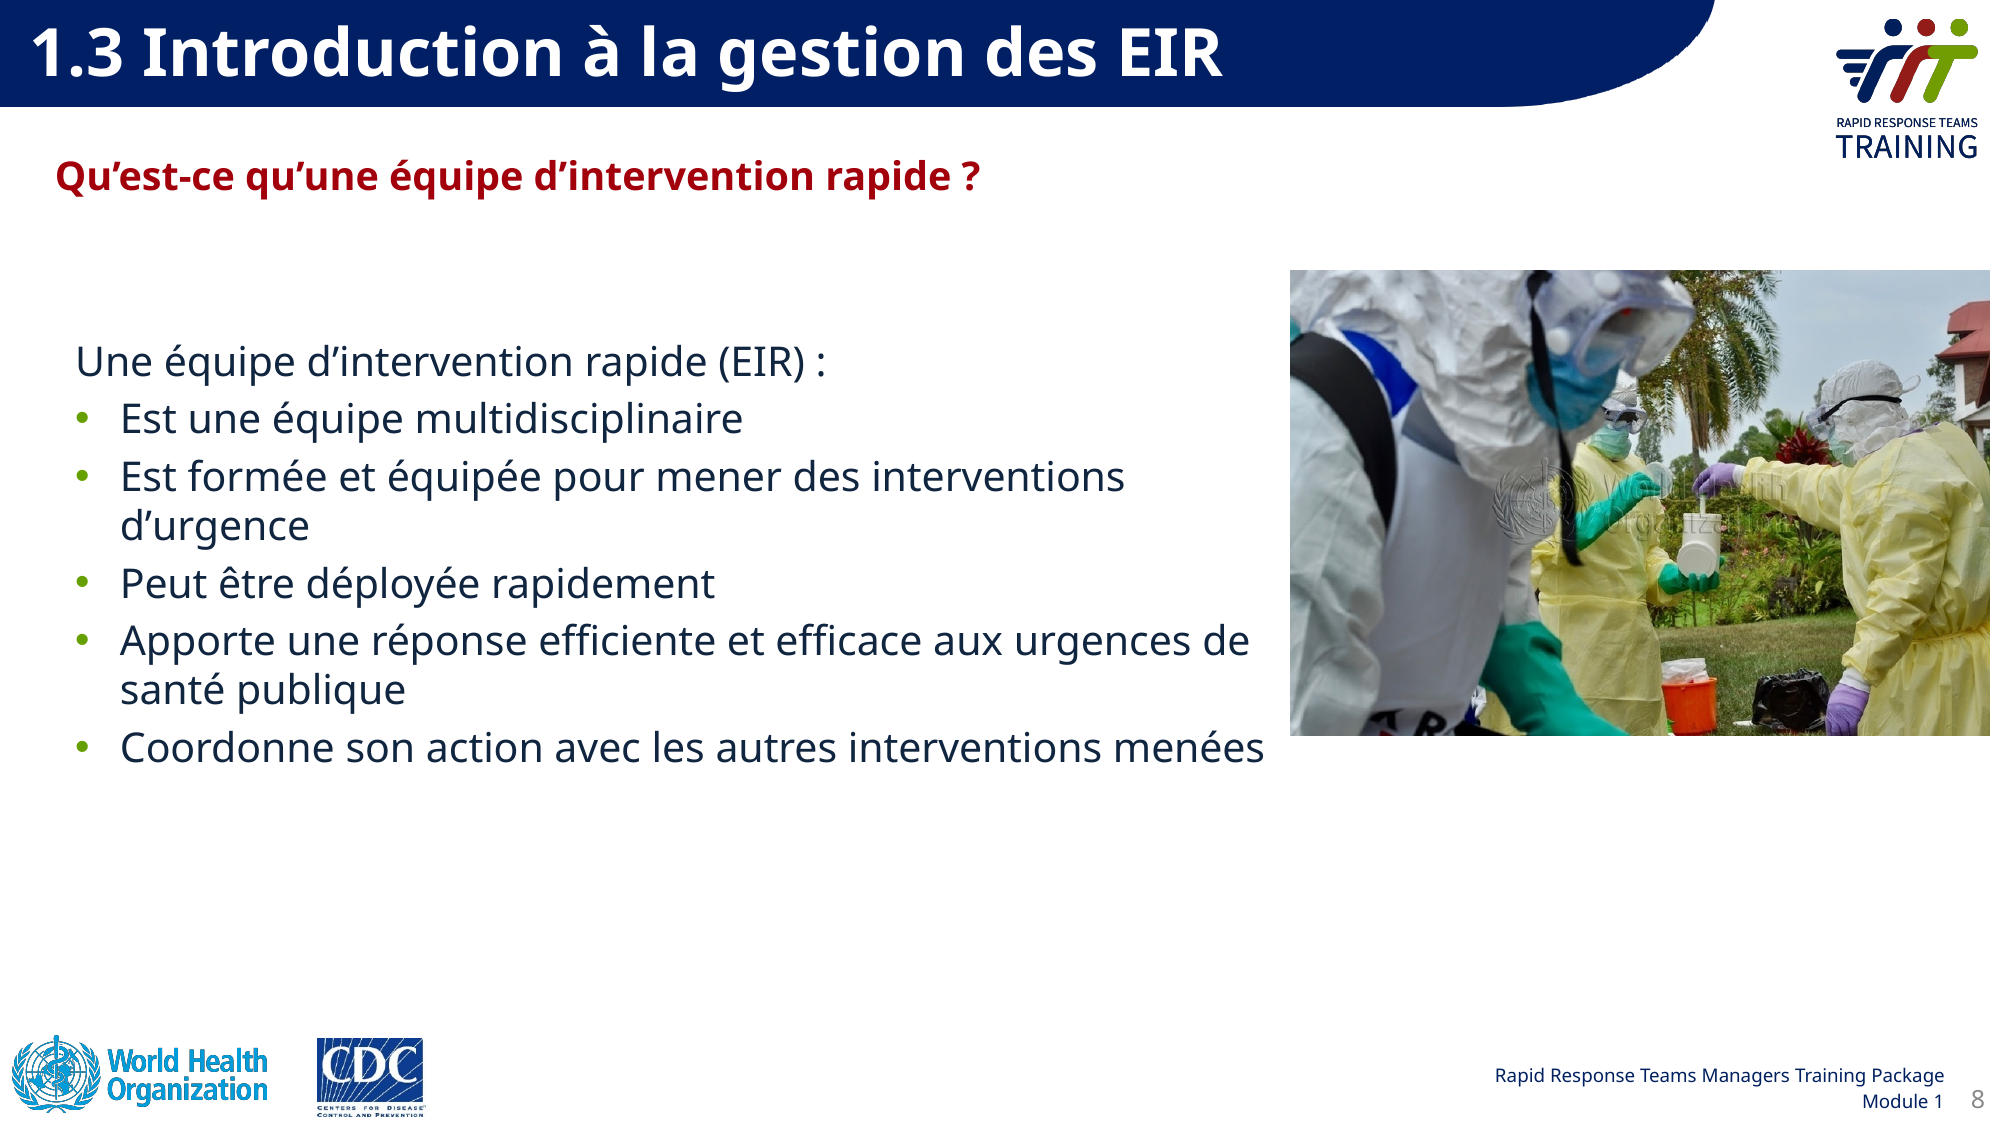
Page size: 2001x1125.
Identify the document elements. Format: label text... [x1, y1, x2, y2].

picture [50, 1108, 62, 1113]
text_box 1.3 Introduction à la gestion des EIR [22, 2, 1534, 105]
picture [22, 1062, 26, 1077]
picture [1835, 19, 1978, 167]
picture [1290, 270, 1990, 736]
picture [24, 1054, 36, 1087]
picture [46, 1056, 54, 1062]
picture [12, 1083, 48, 1113]
picture [12, 1035, 54, 1068]
picture [30, 1083, 37, 1091]
picture [71, 1053, 90, 1091]
picture [34, 1054, 43, 1078]
list Une équipe dʼintervention rapide (EIR) : Est une équipe multidisciplinaire Est formée et équipée pour mener des interventions dʼurgence Peut être déployée rapidement Apporte une réponse efficiente et efficace aux urgences de santé publique Coordonne son action avec les autres interventions menées [66, 327, 1292, 831]
picture [0, 0, 1717, 107]
picture [59, 1035, 267, 1113]
picture [317, 1038, 426, 1117]
text_box 8 [1557, 1075, 1993, 1121]
picture [36, 1088, 78, 1105]
picture [40, 1062, 47, 1070]
list Qu’est-ce qu’une équipe d’intervention rapide ? [47, 142, 1001, 246]
